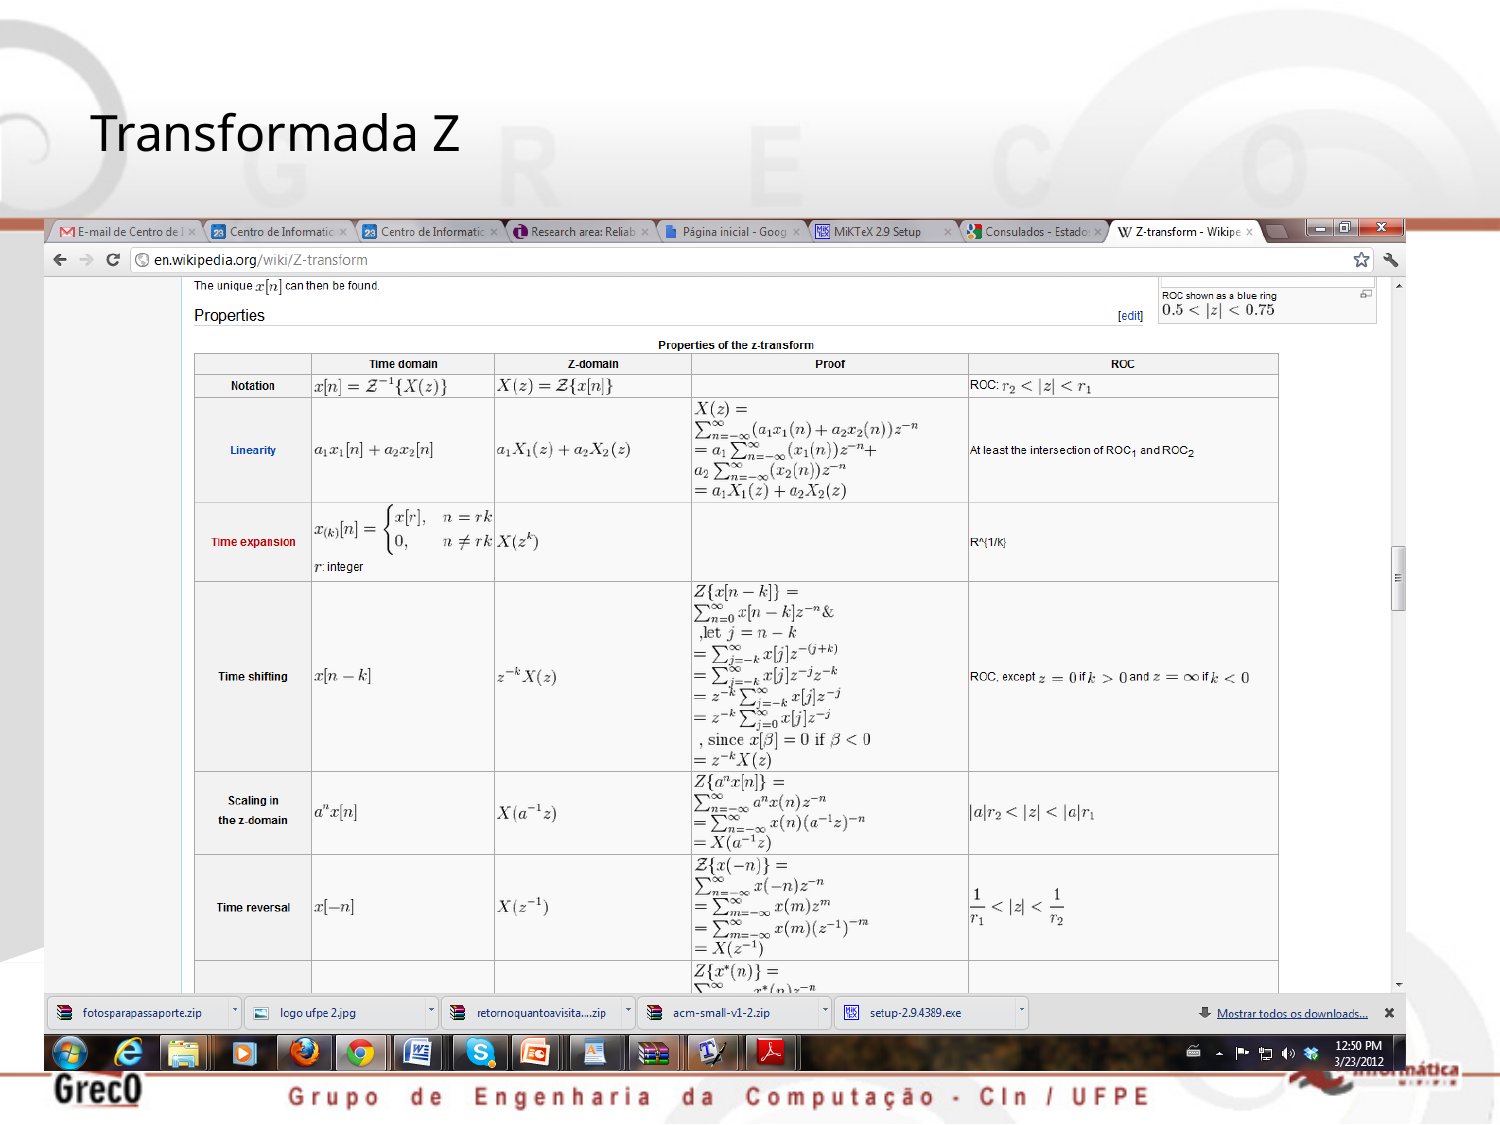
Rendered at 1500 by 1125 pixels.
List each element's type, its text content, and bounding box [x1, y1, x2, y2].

slide_number 22 [1037, 1079, 1276, 1113]
picture [0, 1, 1500, 1124]
footer Prototipação de Circuitos Digitais [512, 1079, 988, 1113]
title Transformada Z [74, 37, 1463, 226]
slide_number 2011.1 [174, 1079, 488, 1113]
